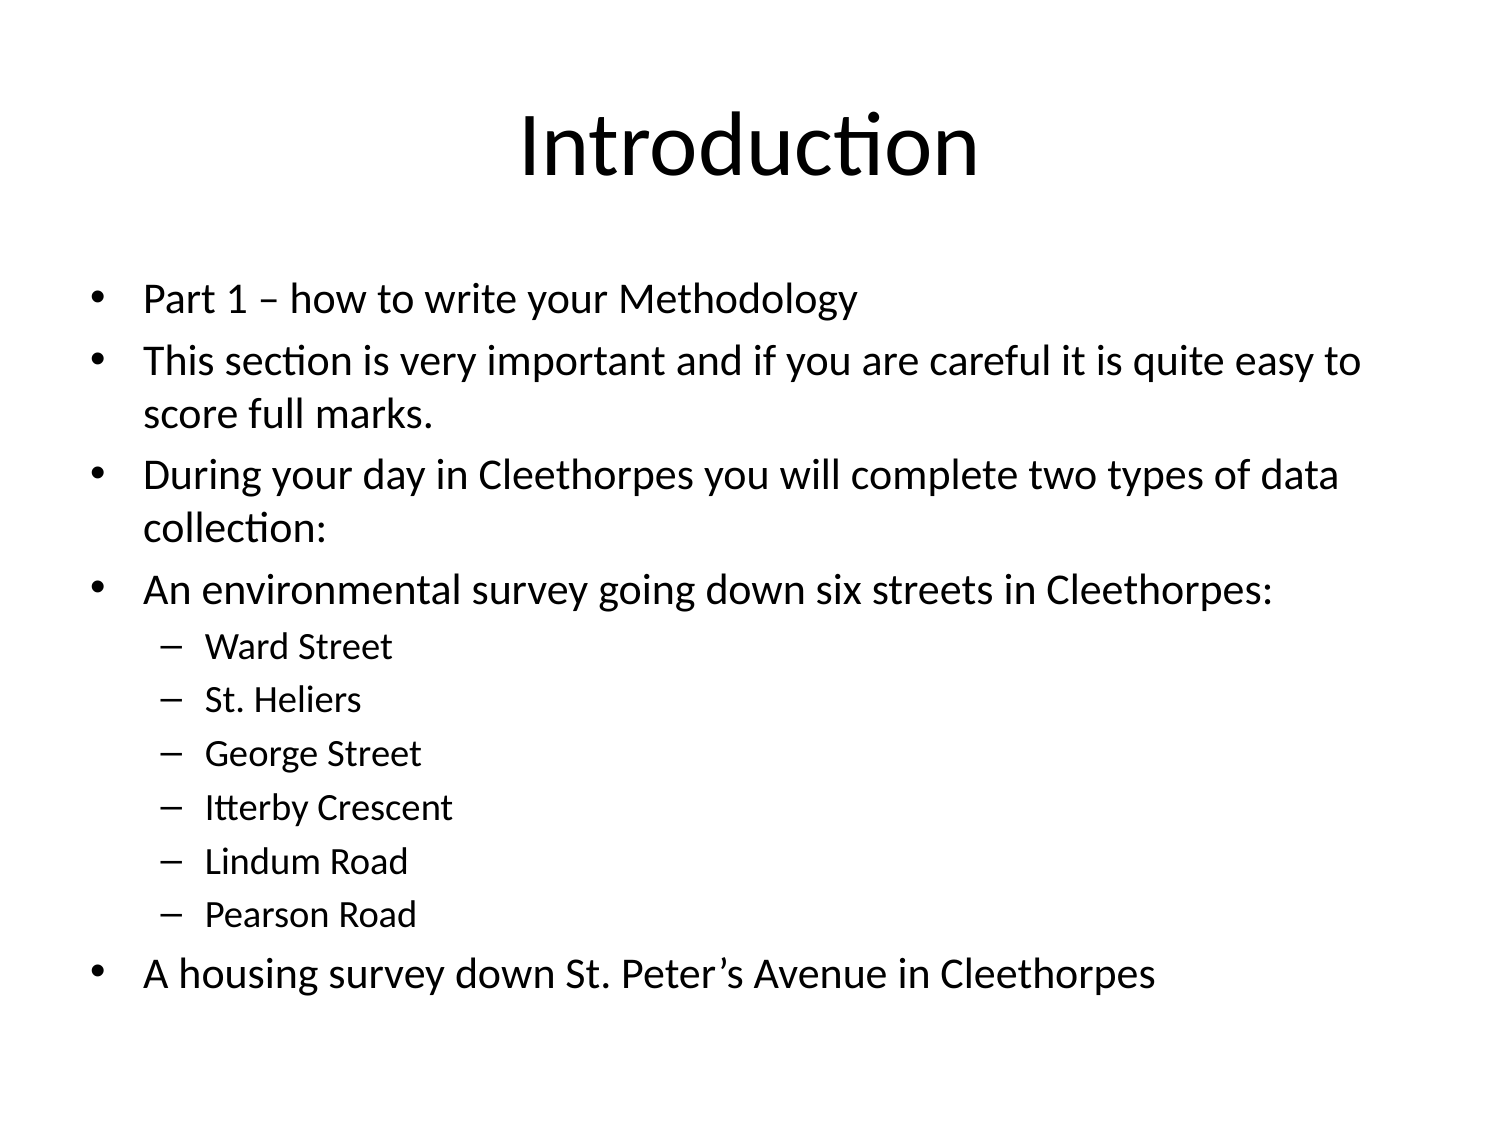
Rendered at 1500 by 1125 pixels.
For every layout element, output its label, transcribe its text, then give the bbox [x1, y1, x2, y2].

title Introduction [75, 45, 1425, 233]
list Part 1 – how to write your Methodology This section is very important and if you are careful it is quite easy to score full marks. During your day in Cleethorpes you will complete two types of data collection: An environmental survey going down six streets in Cleethorpes: Ward Street St. Heliers George Street Itterby Crescent Lindum Road Pearson Road A housing survey down St. Peter’s Avenue in Cleethorpes [75, 262, 1425, 1005]
